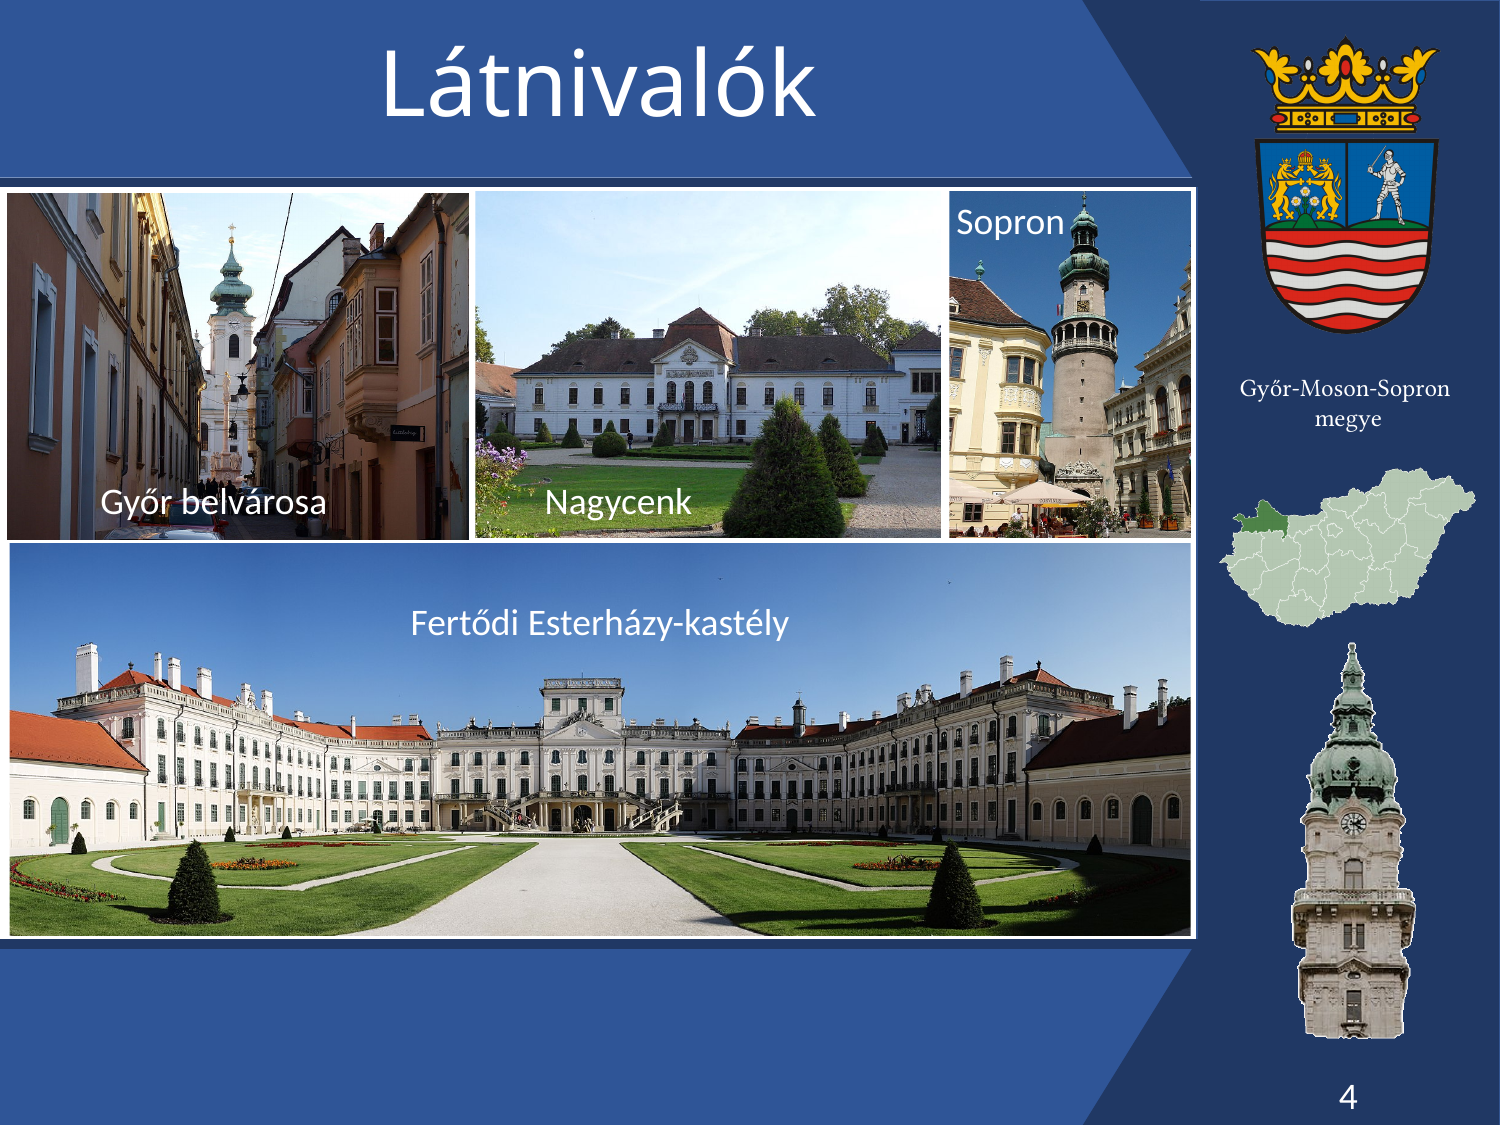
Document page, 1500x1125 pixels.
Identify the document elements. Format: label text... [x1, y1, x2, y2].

slide_number 4 [1197, 1062, 1500, 1125]
picture [7, 193, 84, 540]
title Látnivalók [49, 18, 1147, 155]
picture [9, 543, 1191, 936]
picture [1250, 34, 1441, 334]
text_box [84, 189, 1082, 652]
picture [1082, 191, 1191, 538]
picture [1213, 454, 1484, 1055]
